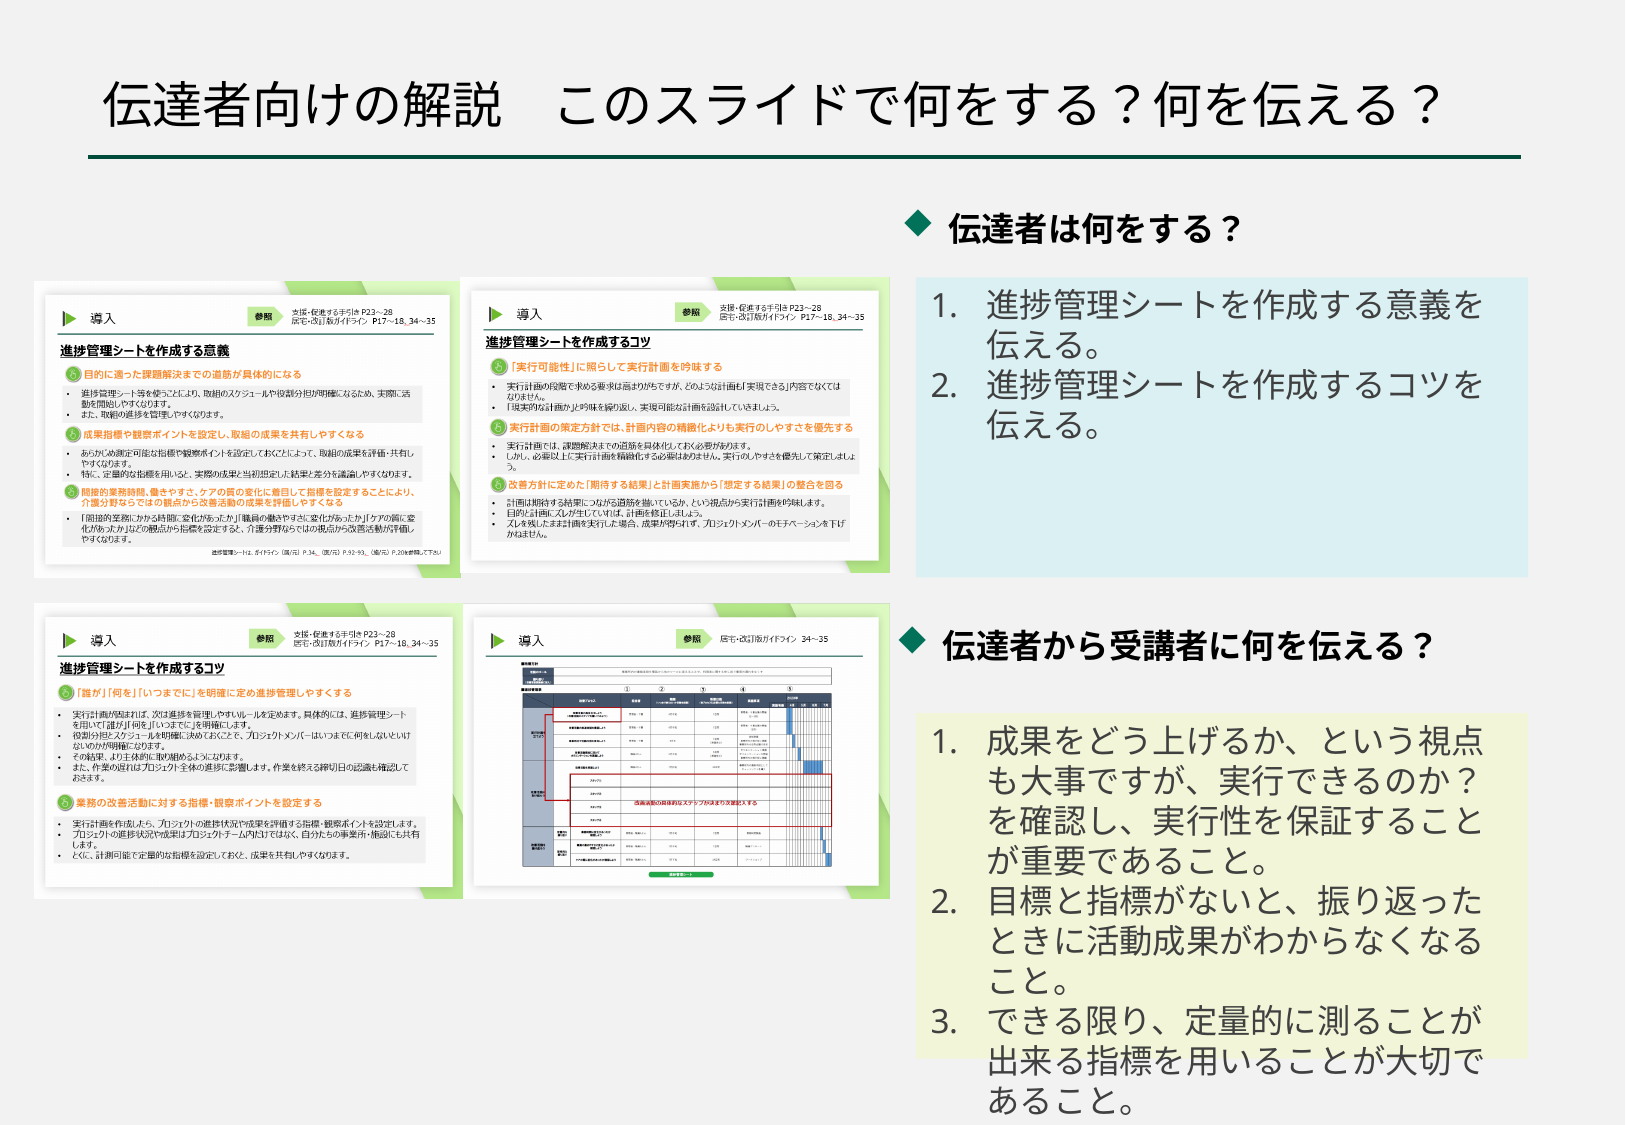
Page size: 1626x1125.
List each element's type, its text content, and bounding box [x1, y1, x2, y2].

picture [34, 603, 890, 899]
picture [34, 277, 890, 578]
list 進捗管理シートを作成する意義を伝える。 進捗管理シートを作成するコツを伝える。 [915, 277, 1529, 578]
list 成果をどう上げるか、という視点も大事ですが、実行できるのか？を確認し、実行性を保証することが重要であること。 目標と指標がないと、振り返ったときに活動成果がわからなくなること。 できる限り、定量的に測ることが出来る指標を用いることが大切であること。 [915, 713, 1529, 1059]
